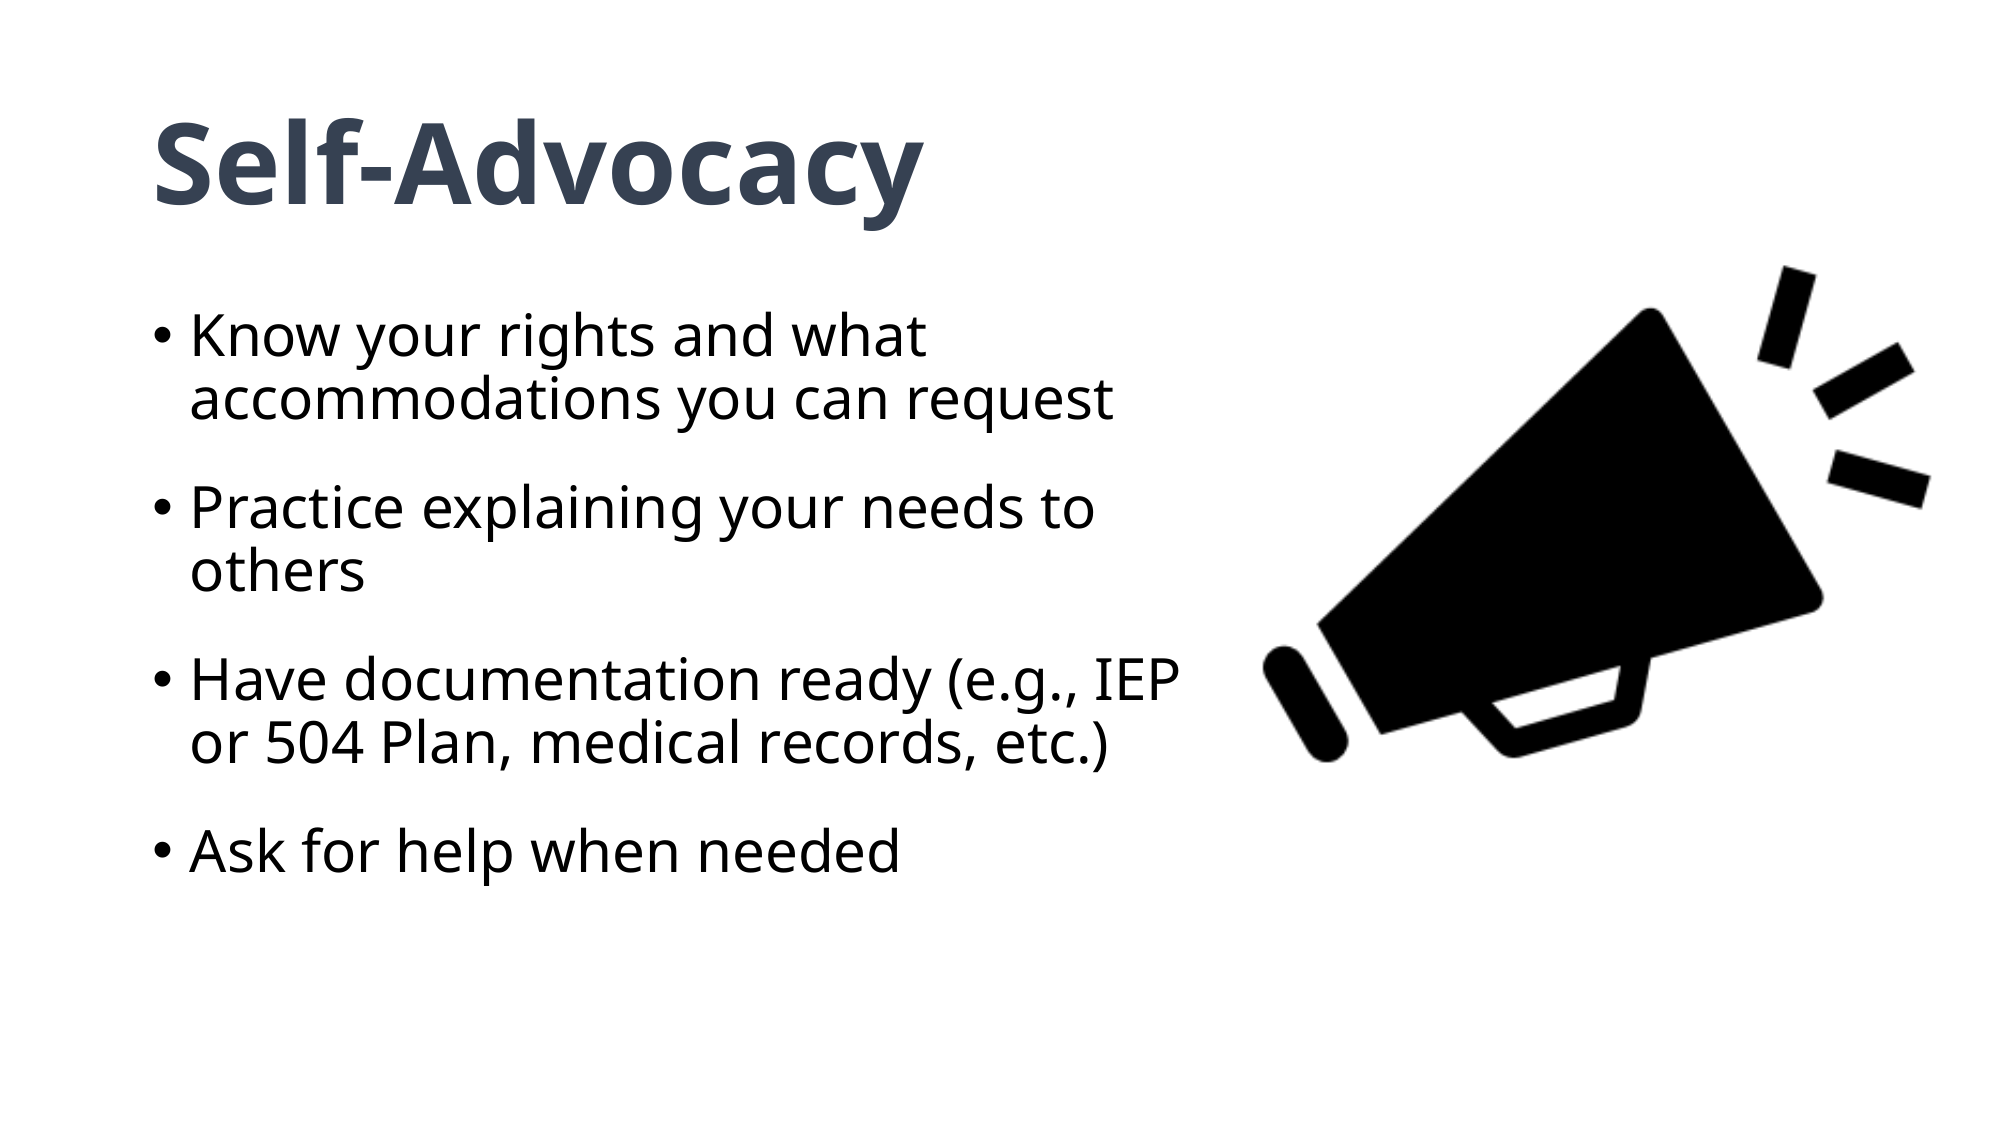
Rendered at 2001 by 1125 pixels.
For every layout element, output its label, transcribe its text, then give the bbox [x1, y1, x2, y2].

list Know your rights and what accommodations you can request Practice explaining your needs to others Have documentation ready (e.g., IEP or 504 Plan, medical records, etc.) Ask for help when needed [137, 299, 1207, 1013]
picture [1177, 111, 2000, 935]
title Self-Advocacy [137, 59, 1863, 278]
